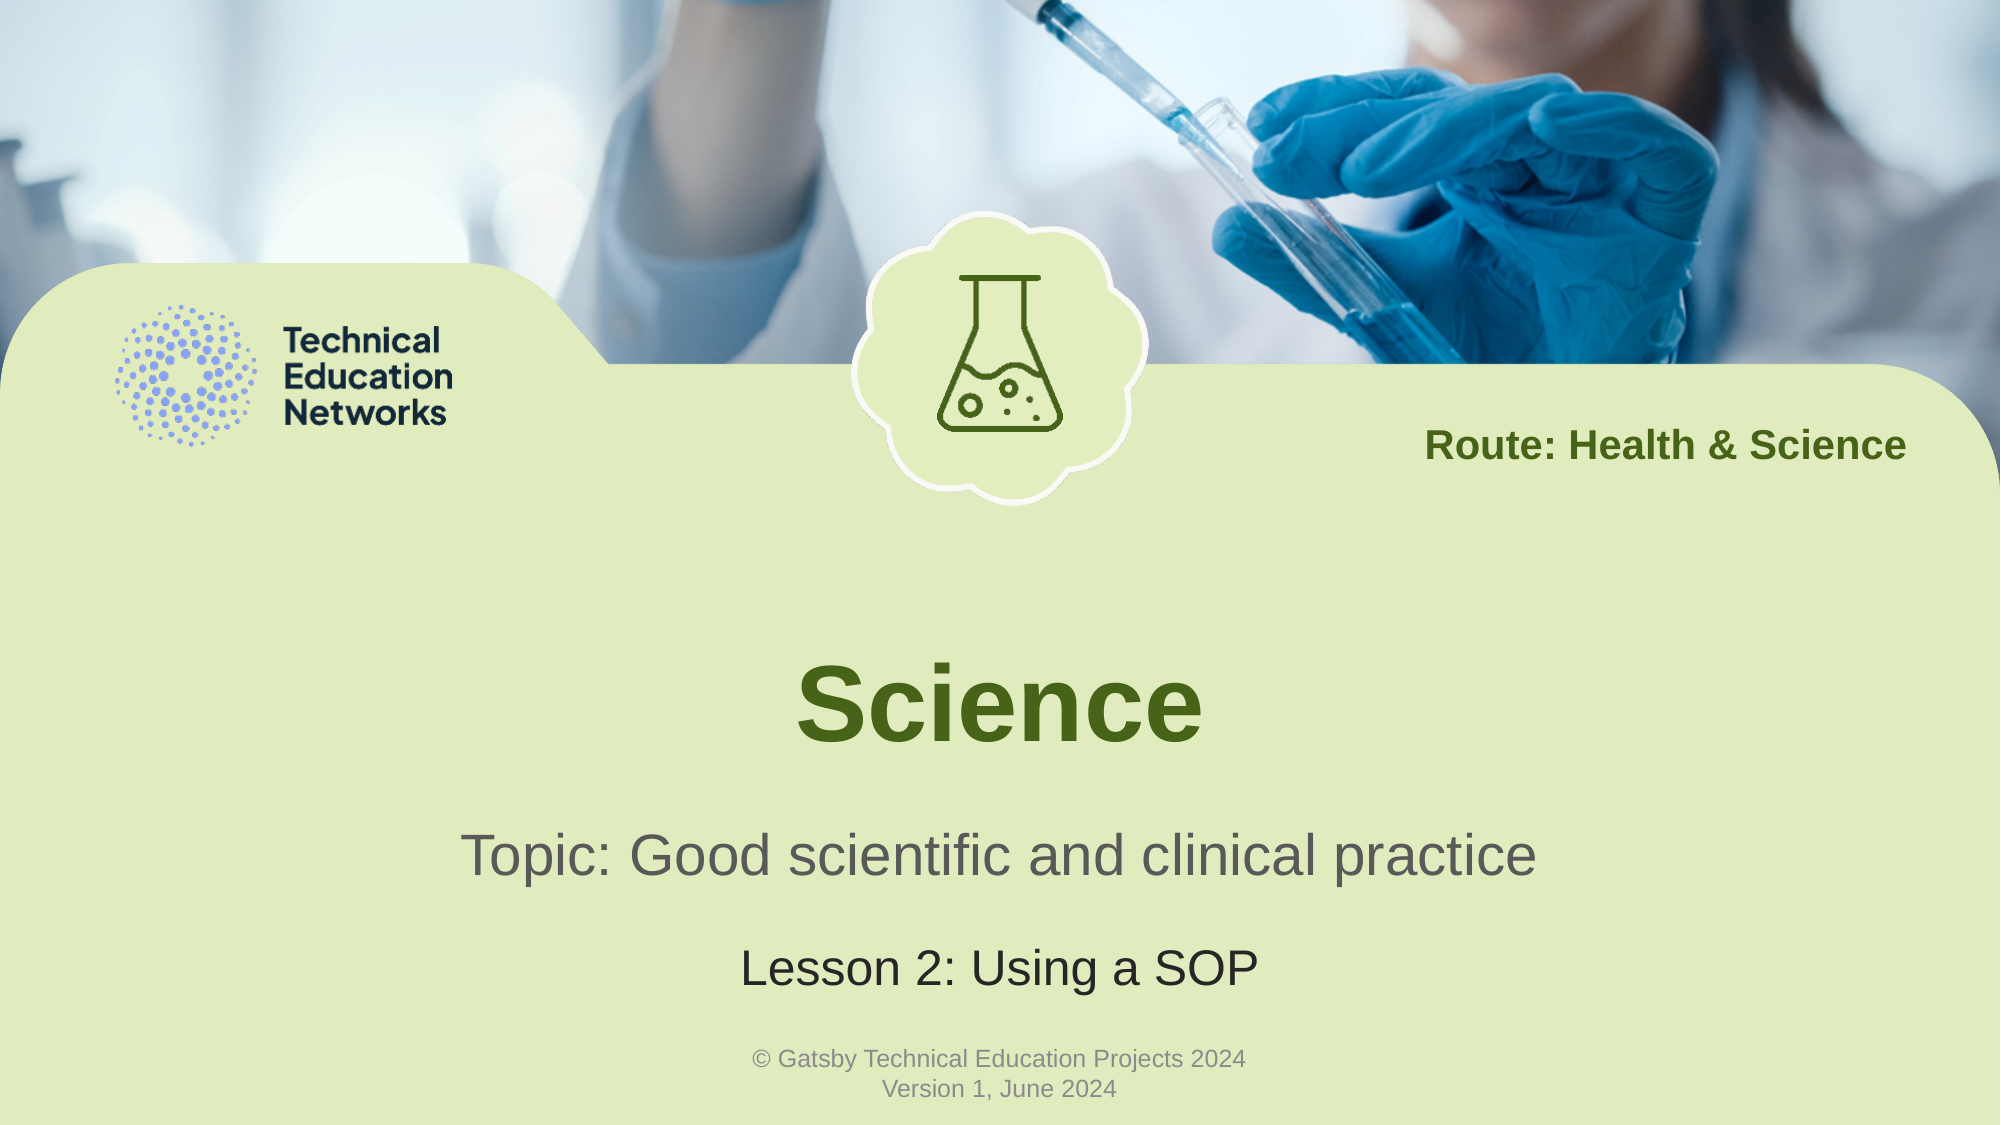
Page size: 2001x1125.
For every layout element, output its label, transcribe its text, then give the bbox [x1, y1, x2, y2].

list Lesson 2: Using a SOP [249, 922, 1750, 998]
title Science [249, 629, 1750, 773]
list Route: Health & Science [999, 406, 1923, 494]
subtitle Topic: Good scientific and clinical practice [249, 804, 1750, 900]
picture [0, 0, 2000, 1125]
